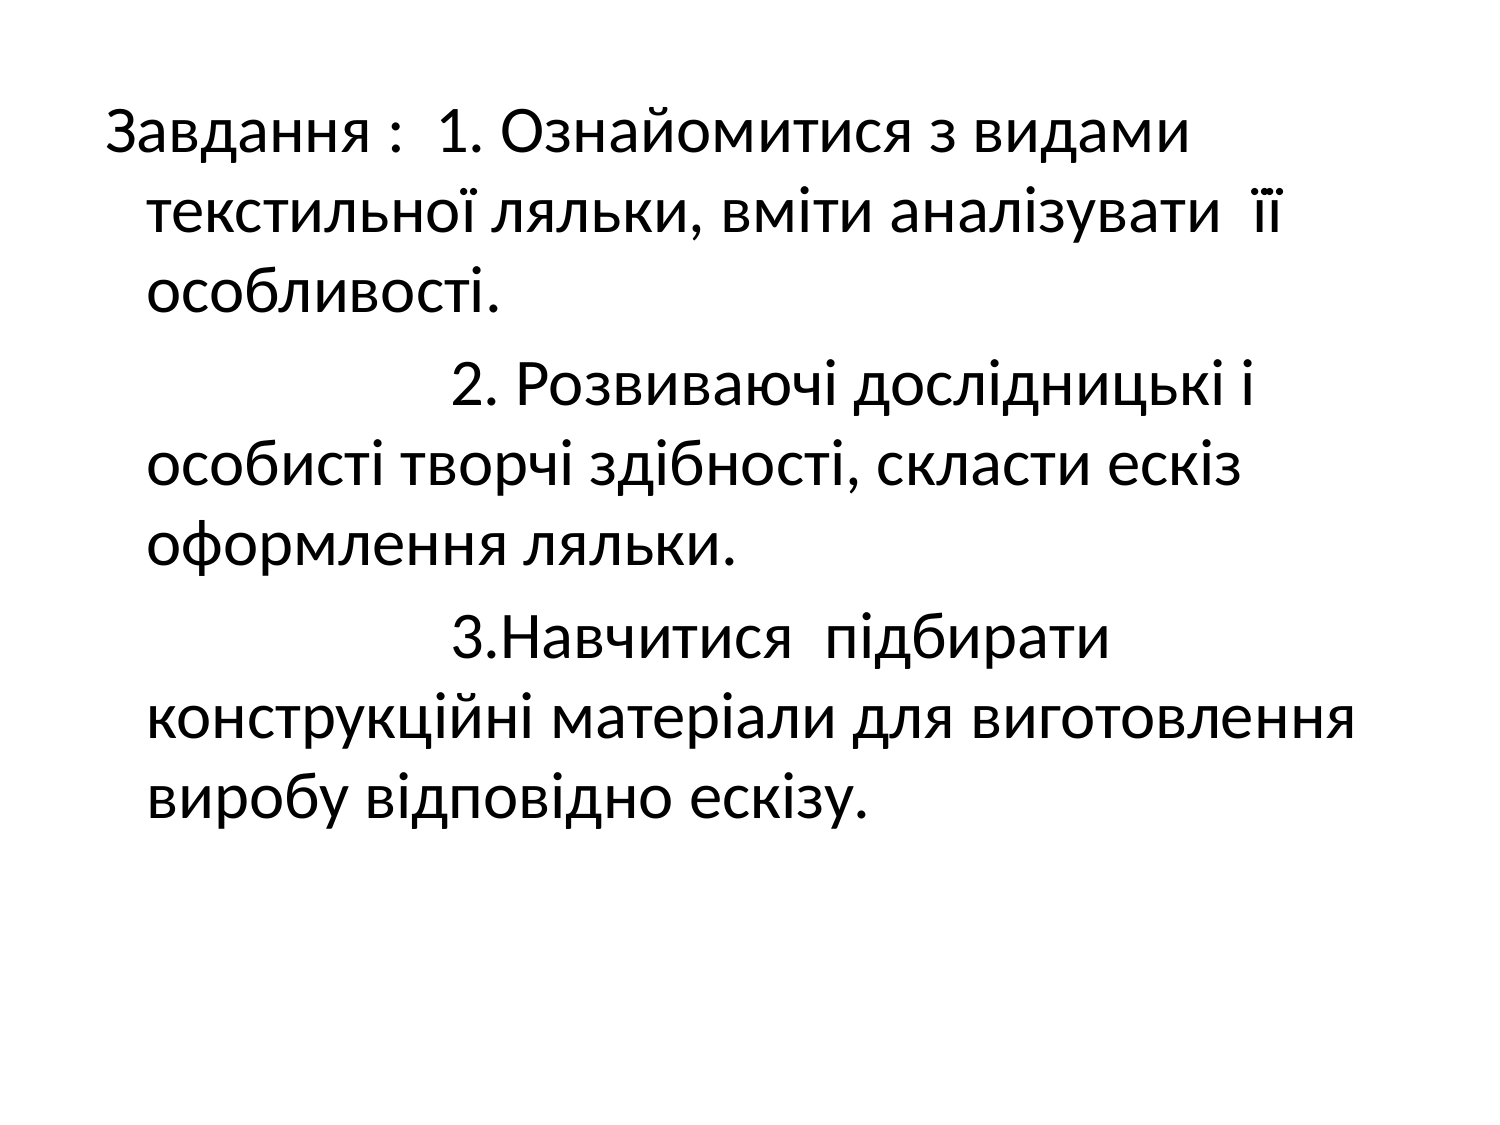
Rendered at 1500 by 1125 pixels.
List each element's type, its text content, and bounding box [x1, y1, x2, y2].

list Завдання : 1. Ознайомитися з видами текстильної ляльки, вміти аналізувати її особливості. 2. Розвиваючі дослідницькі і особисті творчі здібності, скласти ескіз оформлення ляльки. 3.Навчитися підбирати конструкційні матеріали для виготовлення виробу відповідно ескізу. [75, 78, 1425, 1005]
